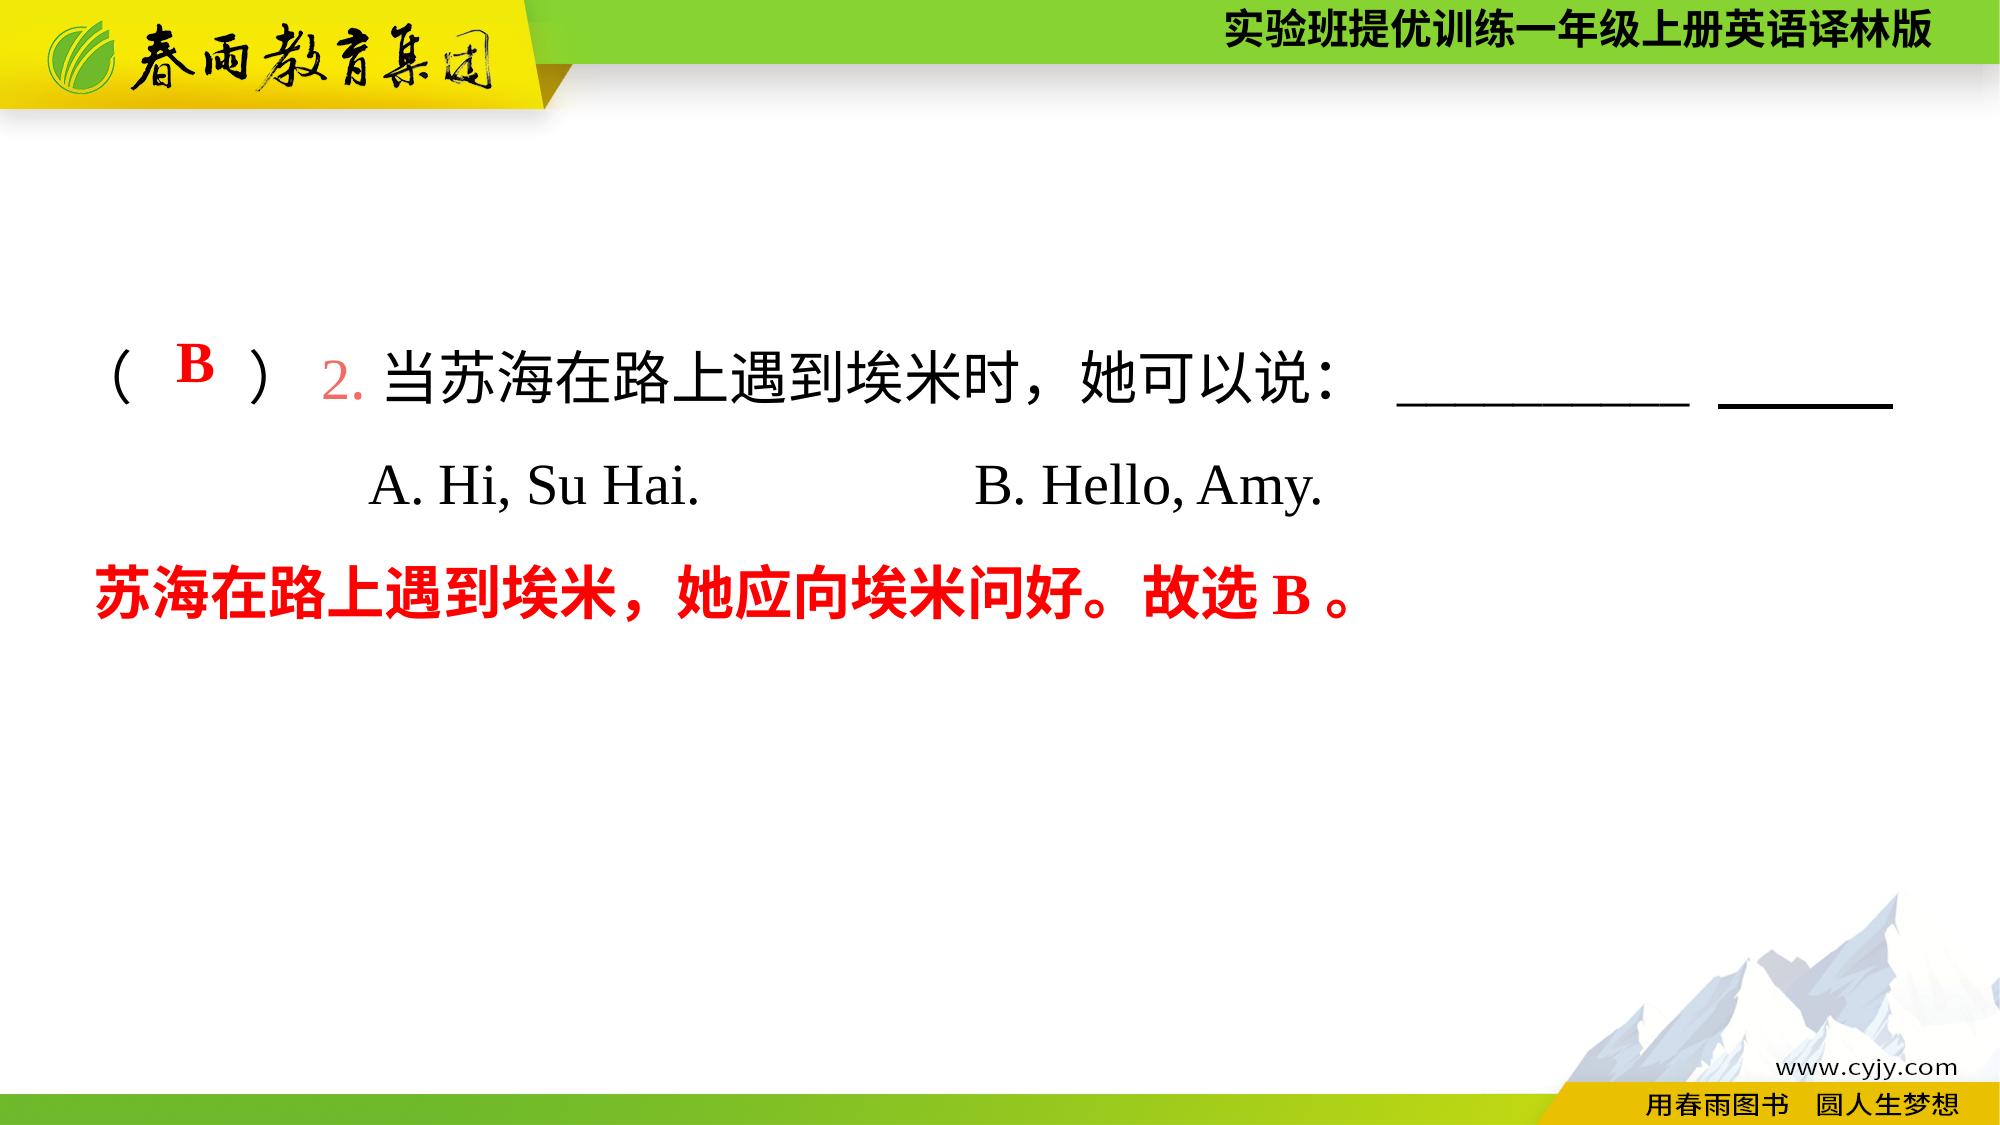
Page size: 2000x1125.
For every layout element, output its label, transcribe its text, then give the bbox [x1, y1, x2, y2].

list （ ）2.当苏海在路上遇到埃米时，她可以说： __________ A. Hi, Su Hai. B. Hello, Amy. [59, 299, 1944, 527]
text_box B [161, 317, 231, 402]
text_box 苏海在路上遇到埃米，她应向埃米问好。故选B。 [78, 513, 1963, 634]
picture [0, 0, 2000, 1125]
